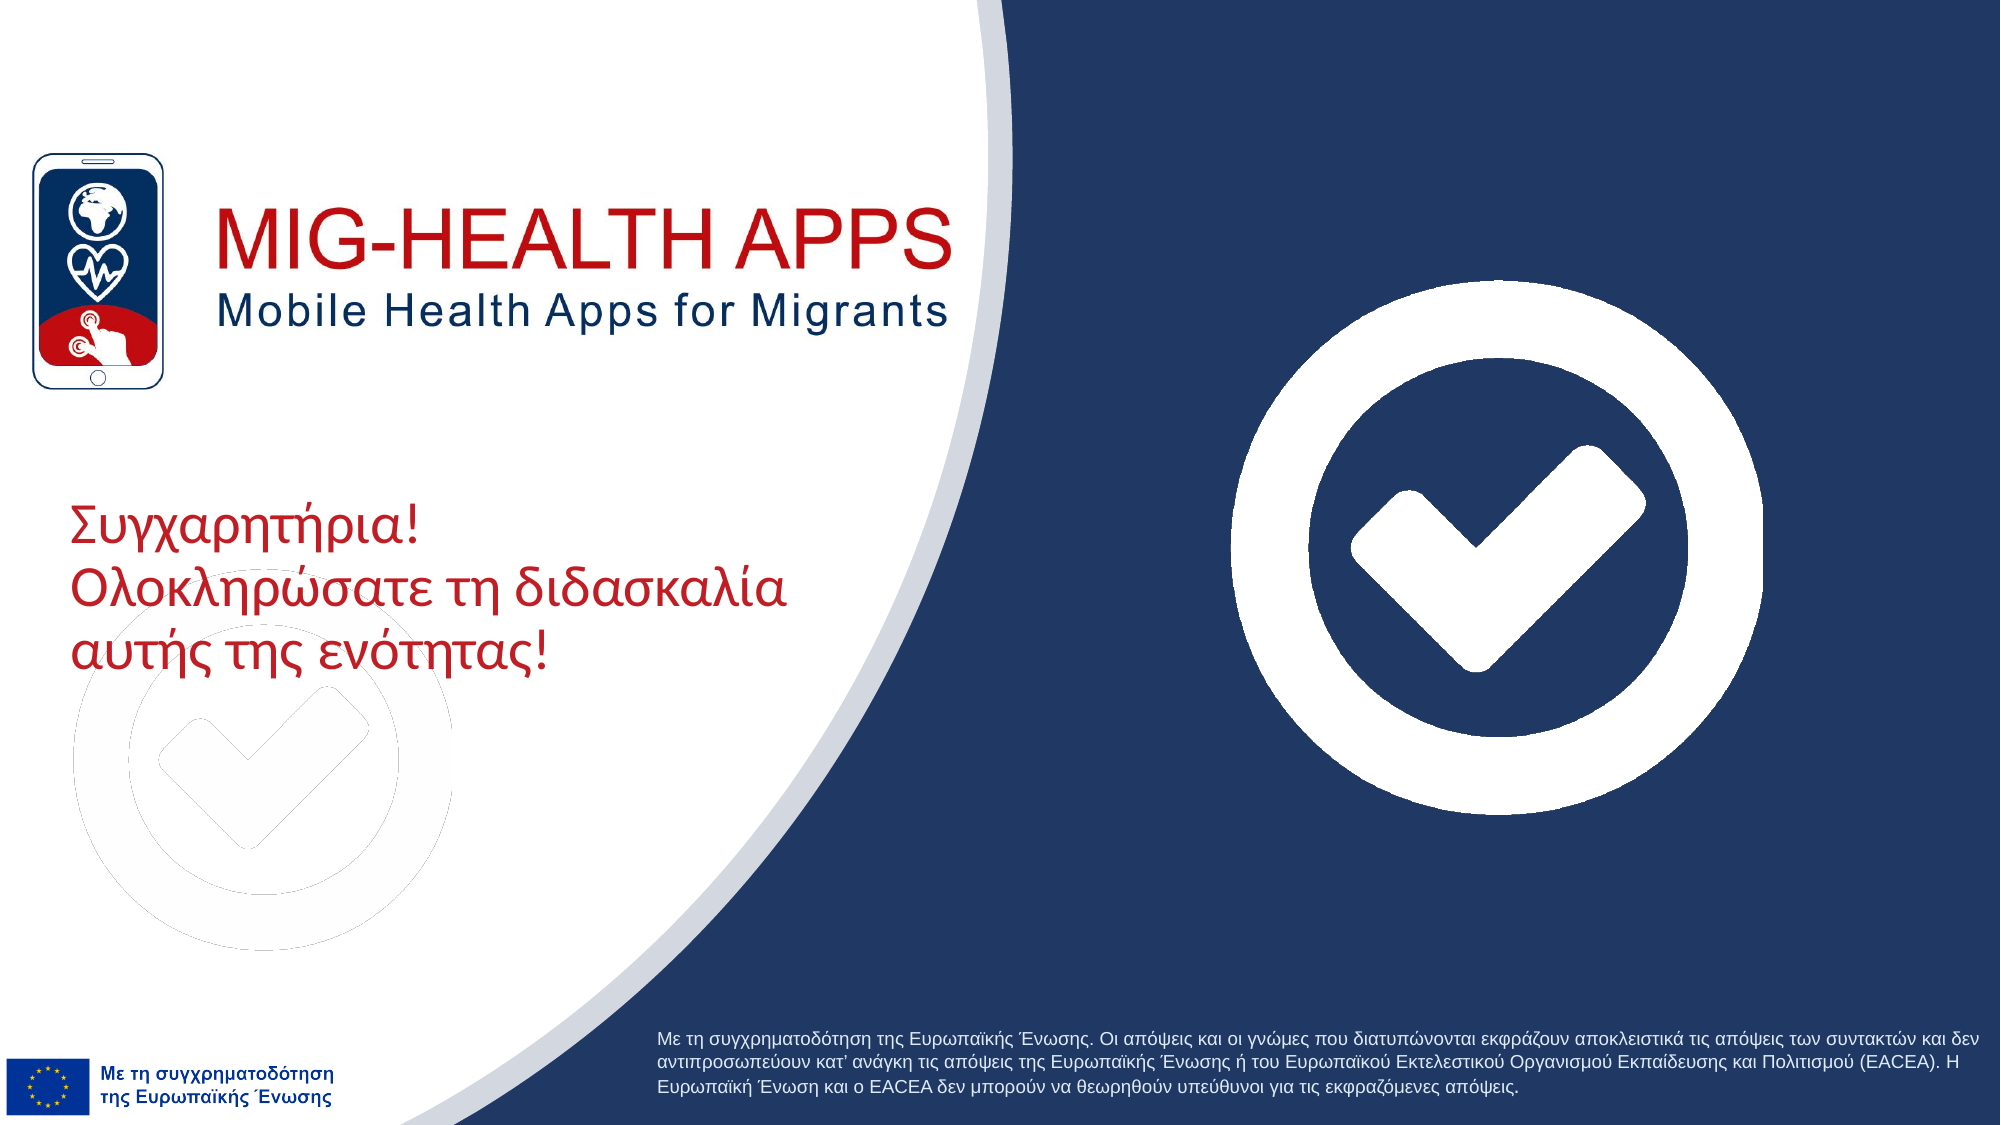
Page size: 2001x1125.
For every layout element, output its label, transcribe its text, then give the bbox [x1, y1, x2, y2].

text_box Συγχαρητήρια! Ολοκληρώσατε τη διδασκαλία αυτής της ενότητας! [55, 479, 882, 697]
text_box [402, 697, 874, 1125]
picture [32, 152, 952, 390]
text_box Με τη συγχρηματοδότηση της Ευρωπαϊκής Ένωσης. Οι απόψεις και οι γνώμες που διατυπώνονται εκφράζουν αποκλειστικά τις απόψεις των συντακτών και δεν αντιπροσωπεύουν κατ’ ανάγκη τις απόψεις της Ευρωπαϊκής Ένωσης ή του Ευρωπαϊκού Εκτελεστικού Οργανισμού Εκπαίδευσης και Πολιτισμού (EACEA). Η Ευρωπαϊκή Ένωση και ο EACEA δεν μπορούν να θεωρηθούν υπεύθυνοι για τις εκφραζόμενες απόψεις. [642, 1019, 2000, 1106]
text_box [0, 0, 989, 1125]
text_box [882, 0, 1013, 683]
picture [1226, 279, 1763, 816]
picture [1, 1054, 345, 1120]
picture [70, 569, 452, 951]
